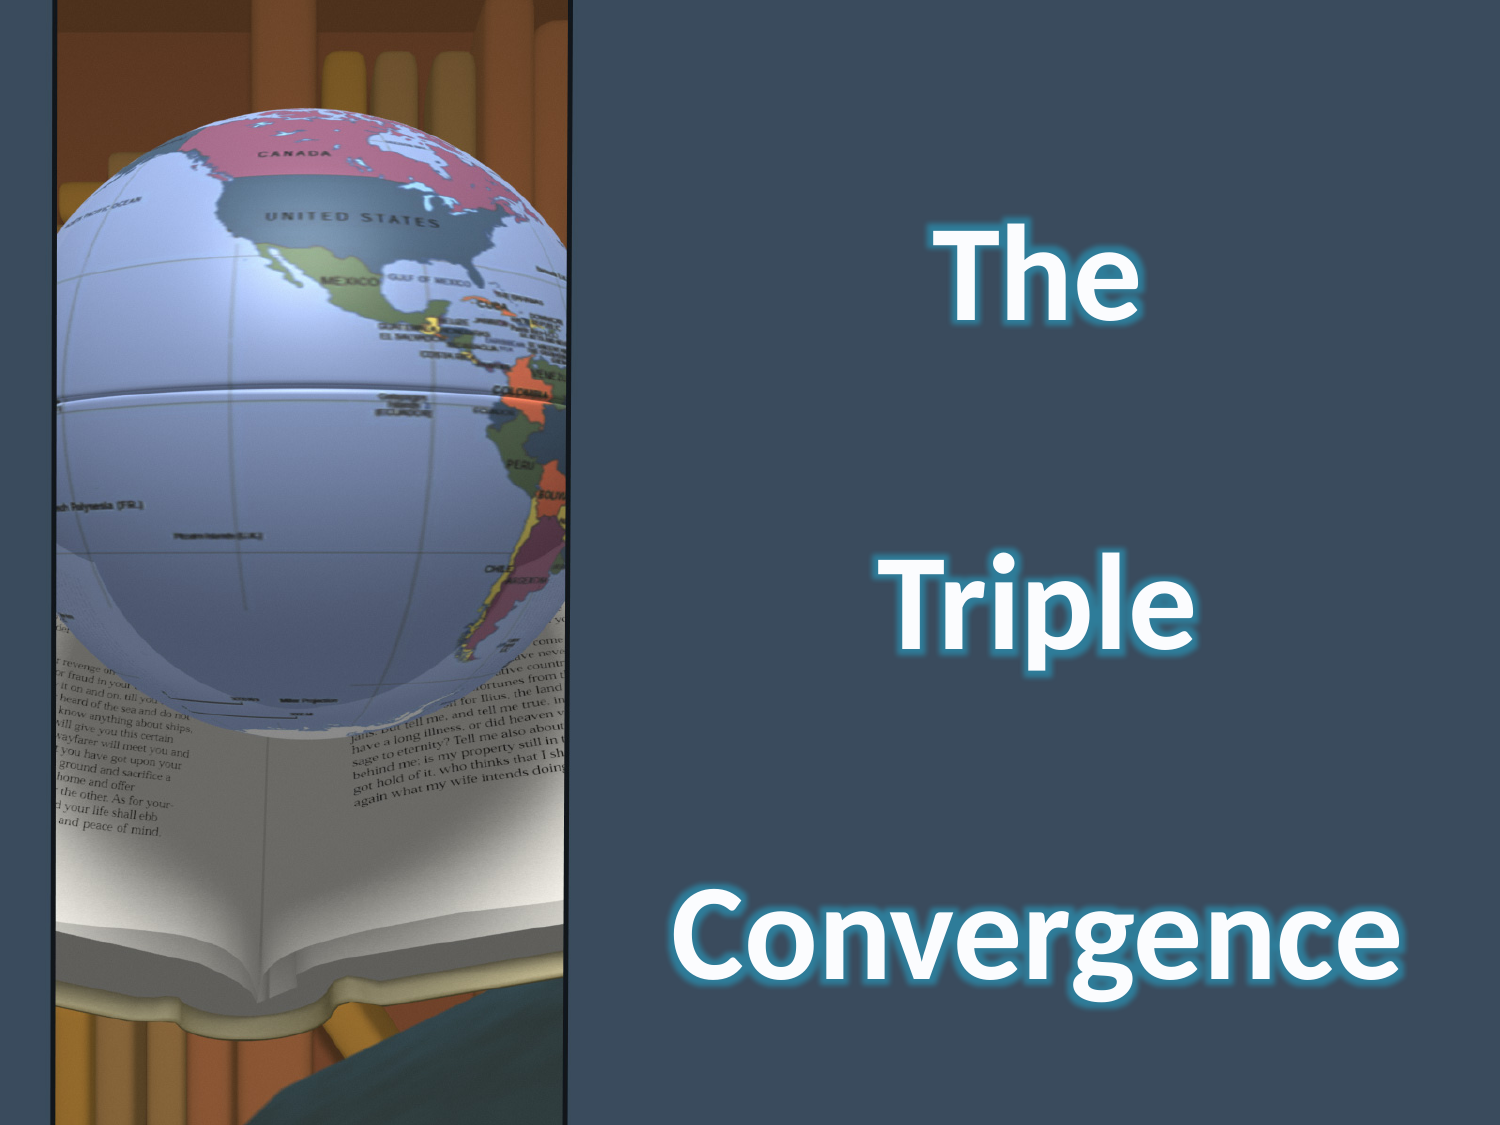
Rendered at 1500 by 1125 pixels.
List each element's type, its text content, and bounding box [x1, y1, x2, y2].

picture [0, 0, 1500, 1125]
text_box The Triple Convergence [600, 174, 1475, 1015]
